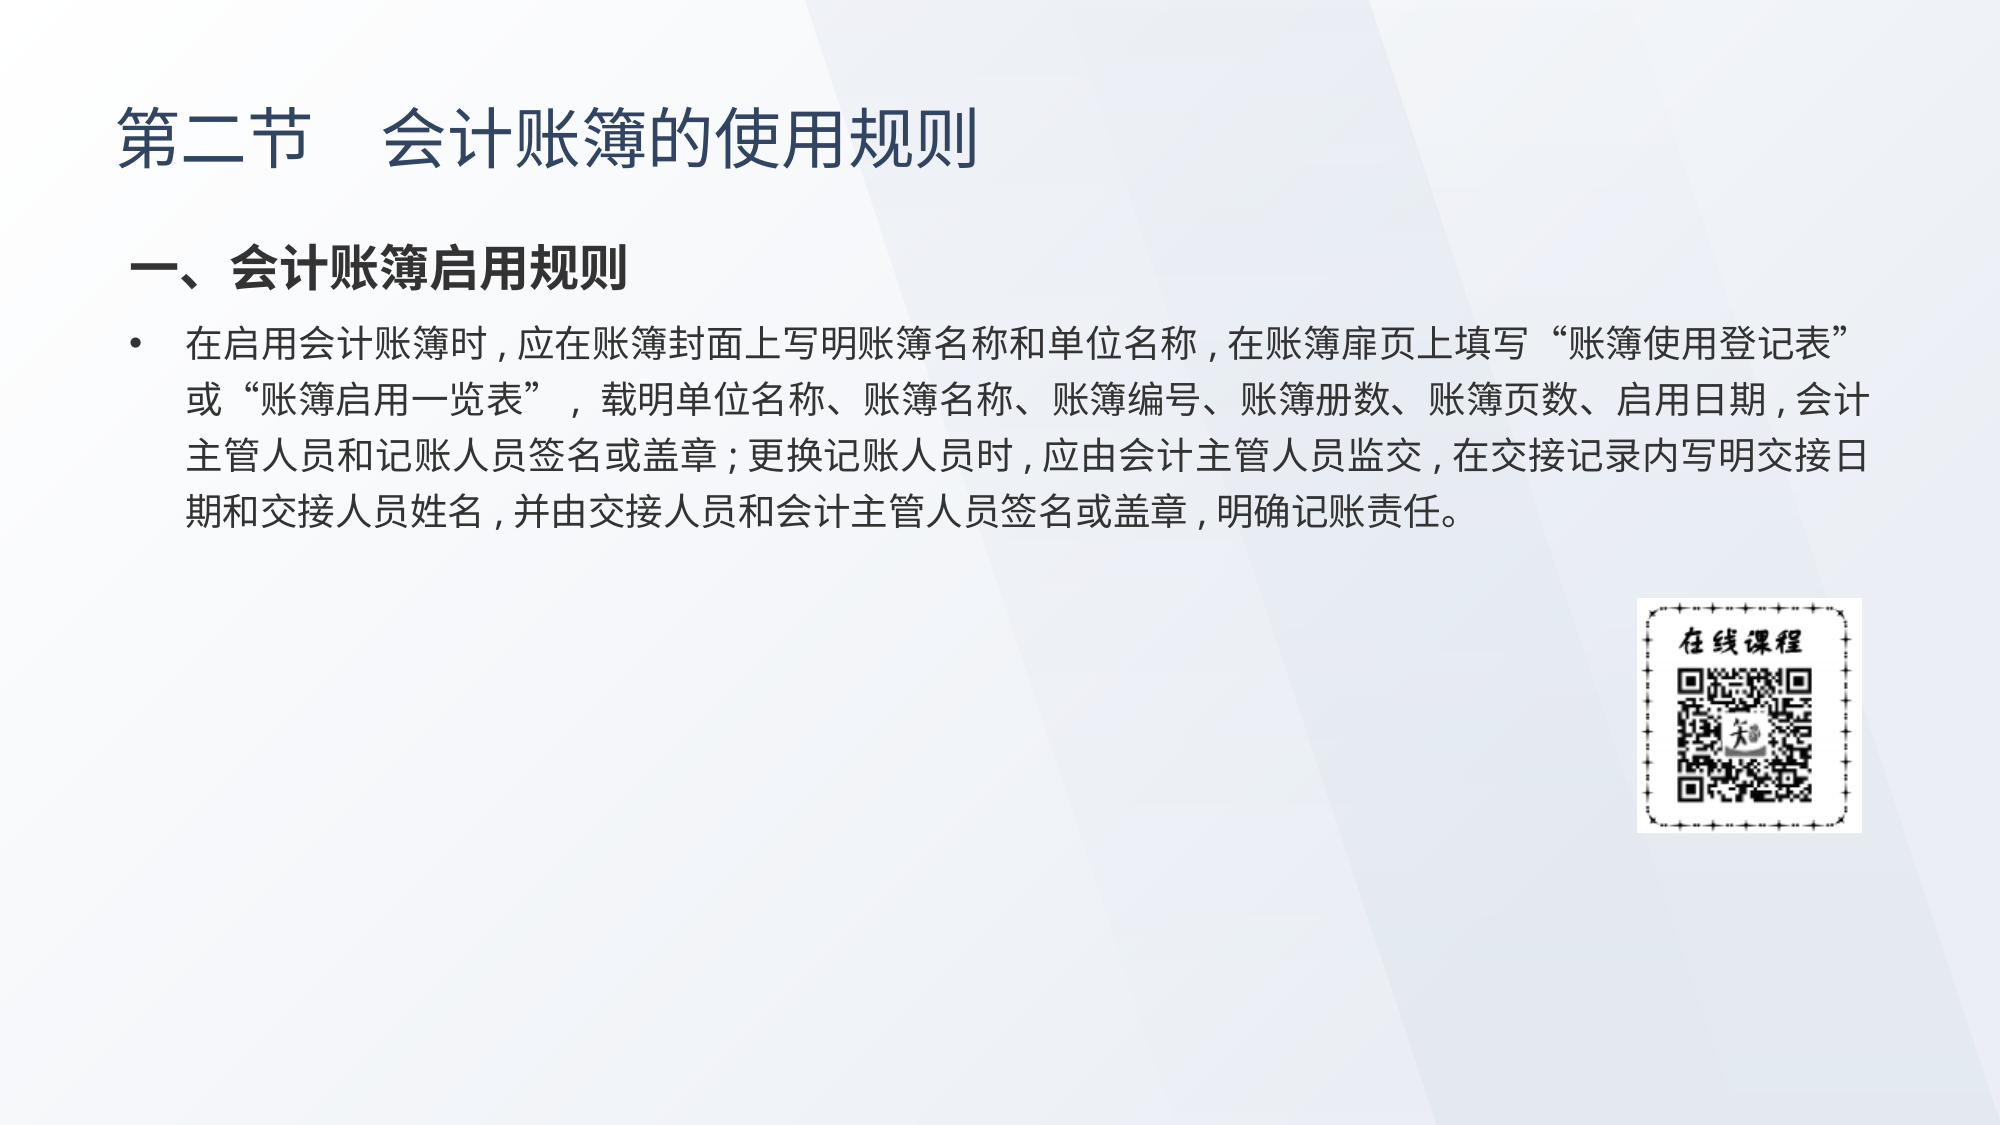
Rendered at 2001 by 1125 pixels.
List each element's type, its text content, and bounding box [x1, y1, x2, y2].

text_box 一、会计账簿启用规则 在启用会计账簿时,应在账簿封面上写明账簿名称和单位名称,在账簿扉页上填写“账簿使用登记表”或“账簿启用一览表”, 载明单位名称、账簿名称、账簿编号、账簿册数、账簿页数、启用日期,会计主管人员和记账人员签名或盖章;更换记账人员时,应由会计主管人员监交,在交接记录内写明交接日期和交接人员姓名,并由交接人员和会计主管人员签名或盖章,明确记账责任。 [114, 213, 1886, 1013]
title 第二节 会计账簿的使用规则 [114, 59, 1886, 178]
picture [1636, 598, 1862, 834]
